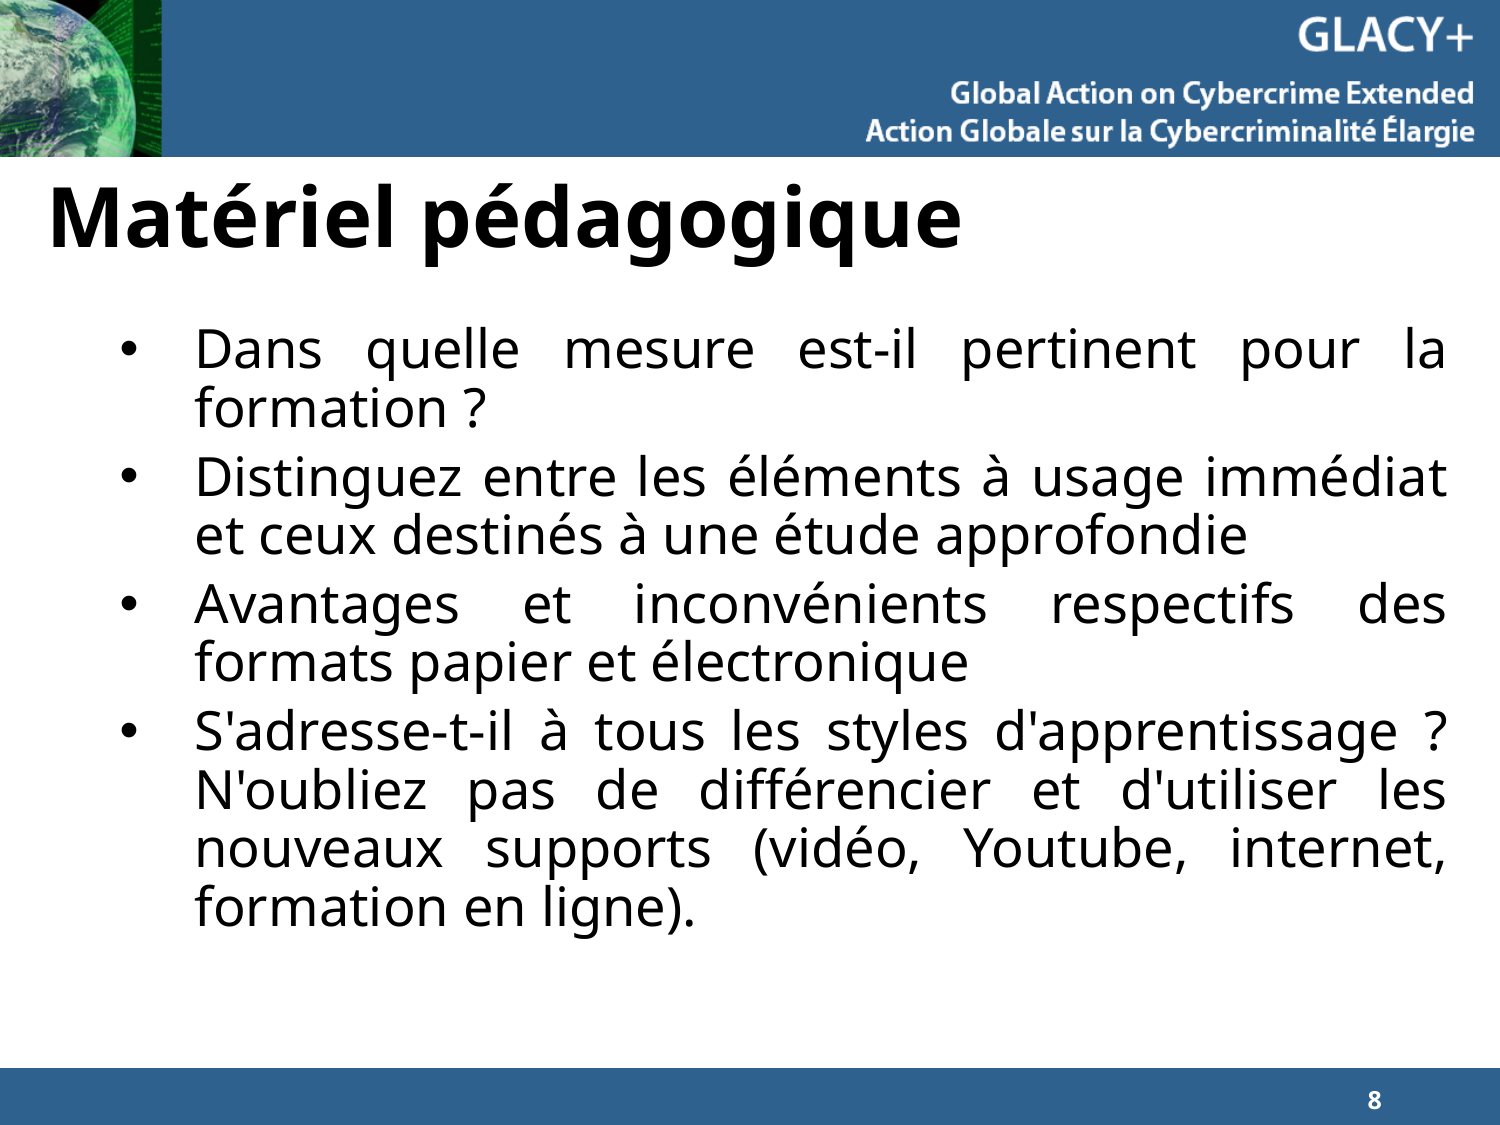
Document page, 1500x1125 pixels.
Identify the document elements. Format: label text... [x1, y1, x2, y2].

picture [0, 0, 1500, 157]
title Matériel pédagogique [9, 126, 1397, 315]
slide_number 8 [1059, 1071, 1397, 1125]
list Dans quelle mesure est-il pertinent pour la formation ? Distinguez entre les éléments à usage immédiat et ceux destinés à une étude approfondie Avantages et inconvénients respectifs des formats papier et électronique S'adresse-t-il à tous les styles d'apprentissage ? N'oubliez pas de différencier et d'utiliser les nouveaux supports (vidéo, Youtube, internet, formation en ligne). [47, 314, 1465, 1028]
